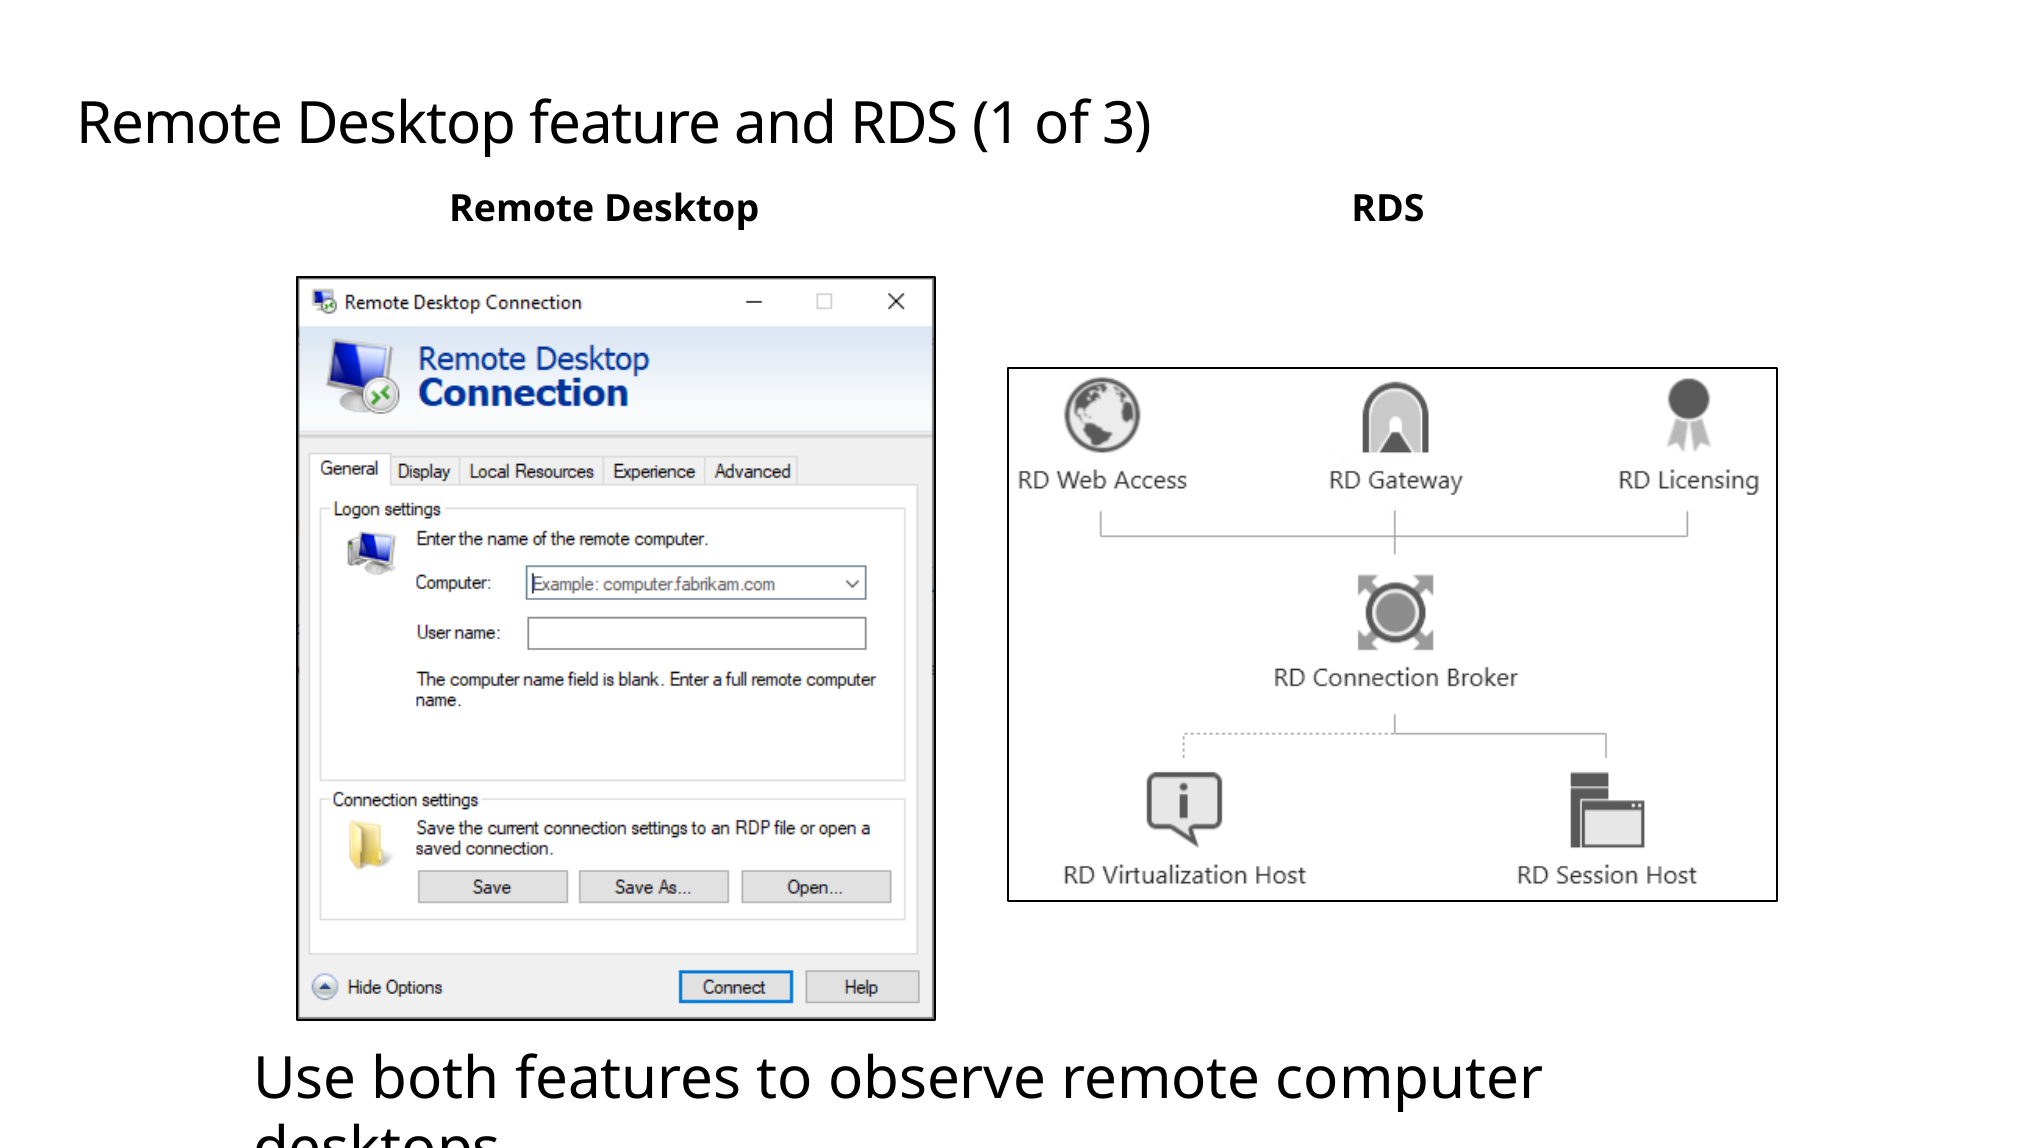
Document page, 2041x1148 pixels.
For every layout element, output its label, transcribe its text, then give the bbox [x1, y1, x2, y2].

text_box RDS [1336, 176, 1743, 265]
text_box Remote Desktop [341, 176, 867, 265]
picture [297, 278, 935, 1020]
title Remote Desktop feature and RDS (1 of 3) [76, 93, 1968, 161]
text_box Use both features to observe remote computer desktops [238, 1033, 1767, 1148]
picture [1008, 368, 1776, 901]
